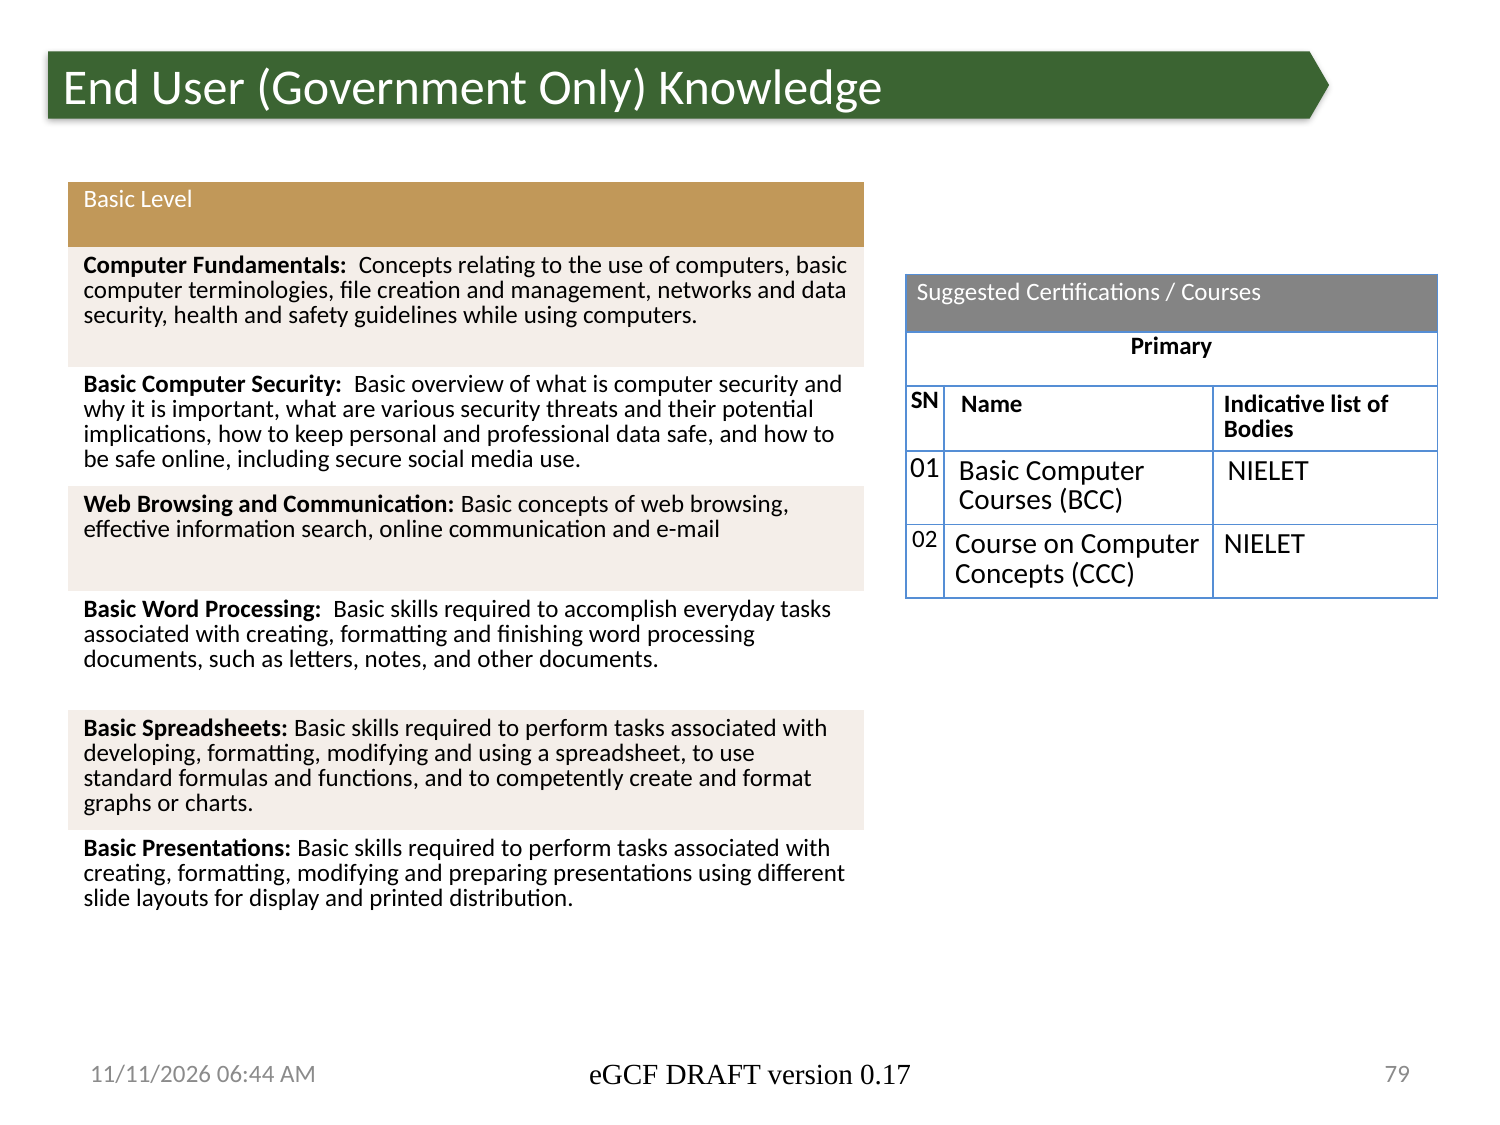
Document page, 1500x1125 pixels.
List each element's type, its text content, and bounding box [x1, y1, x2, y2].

table_cell 01 [907, 452, 943, 524]
table_cell Web Browsing and Communication: Basic concepts of web browsing, effective information search, online communication and e-mail [68, 486, 864, 591]
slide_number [75, 1042, 425, 1103]
table_cell Computer Fundamentals: Concepts relating to the use of computers, basic computer terminologies, file creation and management, networks and data security, health and safety guidelines while using computers. [68, 247, 864, 367]
table_cell Indicative list of Bodies [1214, 387, 1437, 450]
table_cell NIELET [1214, 525, 1437, 597]
table_cell 02 [907, 525, 943, 597]
table_cell Primary [907, 333, 1437, 385]
table_header Suggested Certifications / Courses [907, 275, 1437, 331]
table_cell NIELET [1214, 452, 1437, 524]
table_cell Basic Computer Courses (BCC) [945, 452, 1212, 524]
slide_number 79 [1074, 1042, 1425, 1103]
text_box End User (Government Only) Knowledge [47, 50, 1330, 120]
table_cell SN [907, 387, 943, 450]
table_cell Course on Computer Concepts (CCC) [945, 525, 1212, 597]
table_cell Basic Spreadsheets: Basic skills required to perform tasks associated with developing, formatting, modifying and using a spreadsheet, to use standard formulas and functions, and to competently create and format graphs or charts. [68, 710, 864, 830]
table_cell Basic Computer Security: Basic overview of what is computer security and why it is important, what are various security threats and their potential implications, how to keep personal and professional data safe, and how to be safe online, including secure social media use. [68, 367, 864, 486]
footer eGCF DRAFT version 0.17 [512, 1042, 988, 1103]
table_cell Basic Word Processing: Basic skills required to accomplish everyday tasks associated with creating, formatting and finishing word processing documents, such as letters, notes, and other documents. [68, 591, 864, 710]
table_header Basic Level [68, 182, 864, 247]
table_cell Basic Presentations: Basic skills required to perform tasks associated with creating, formatting, modifying and preparing presentations using different slide layouts for display and printed distribution. [68, 830, 864, 950]
table_cell Name [945, 387, 1212, 450]
